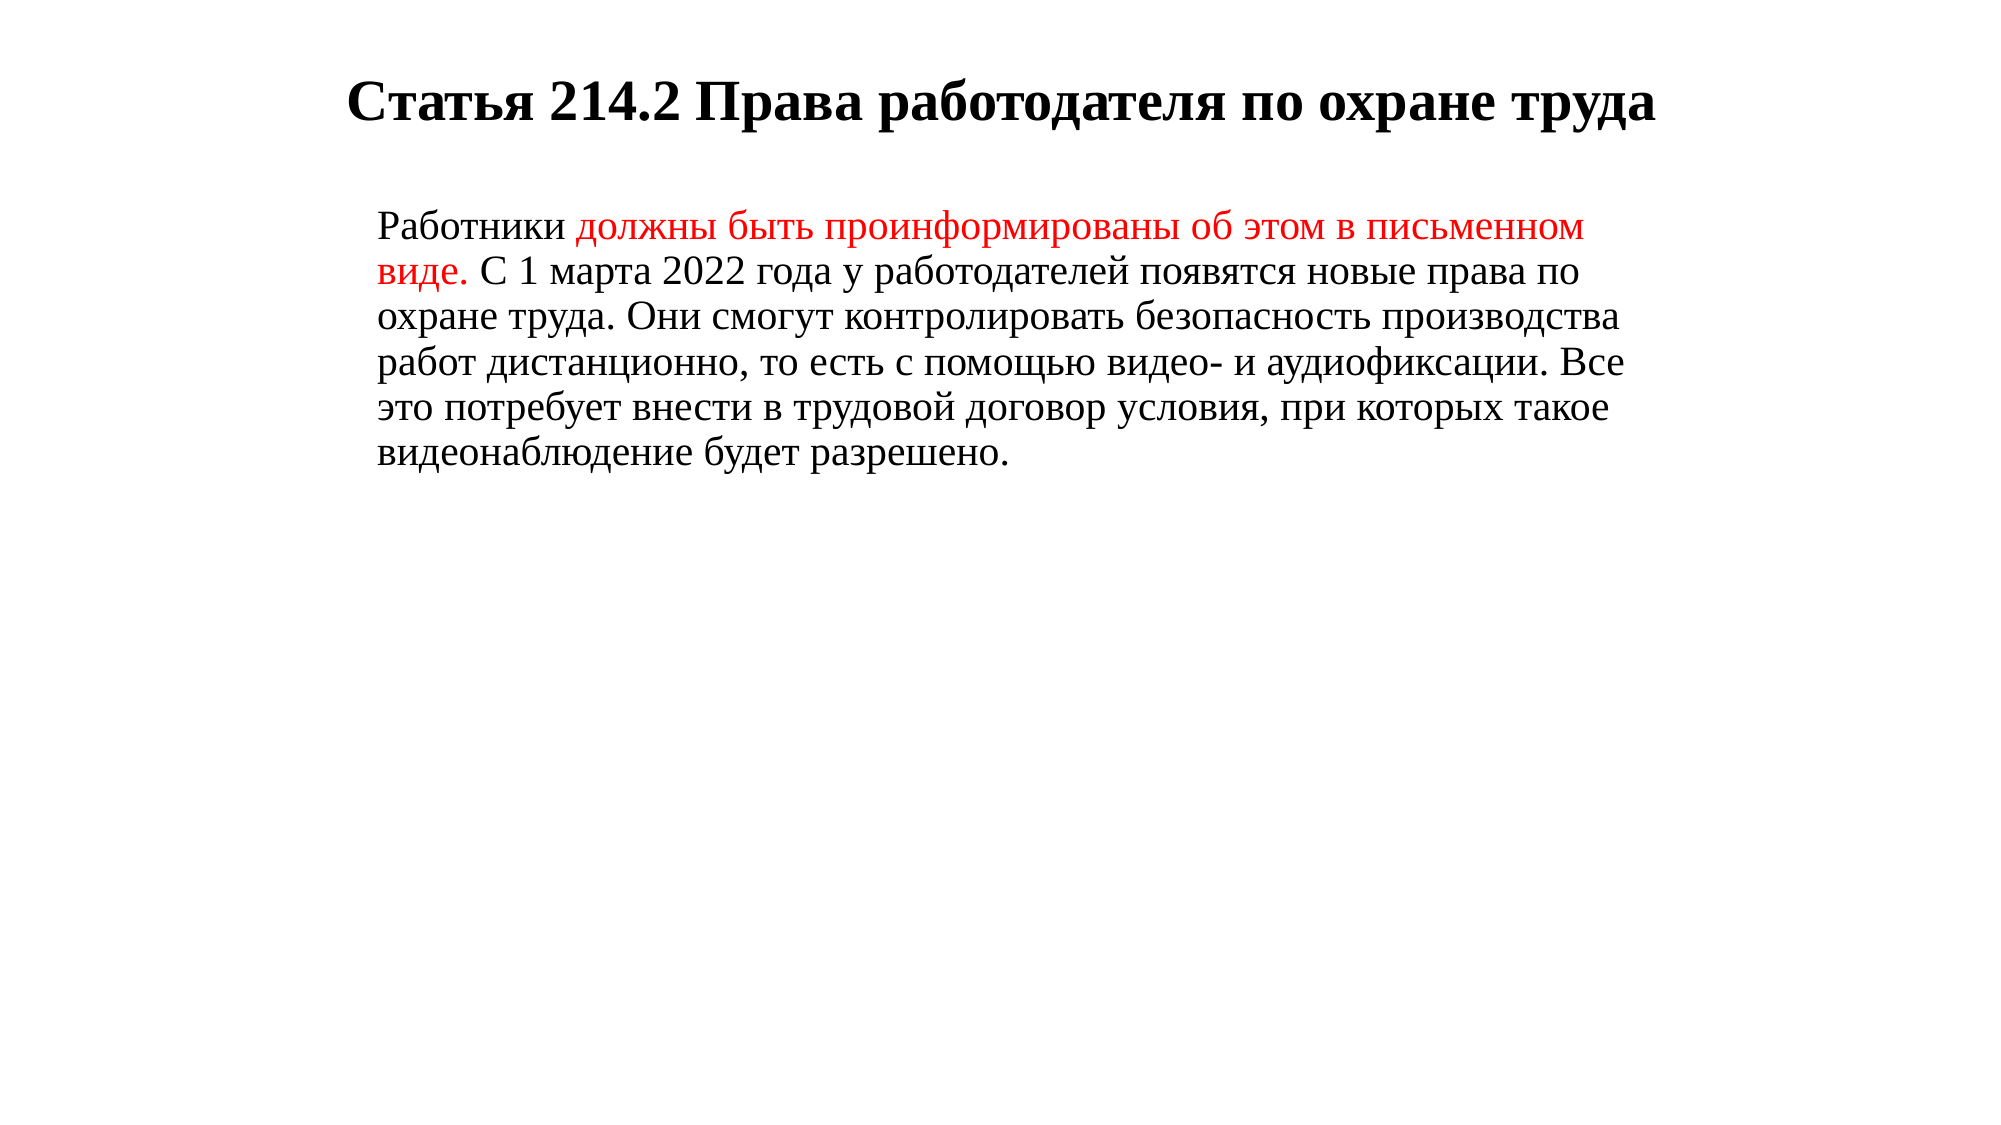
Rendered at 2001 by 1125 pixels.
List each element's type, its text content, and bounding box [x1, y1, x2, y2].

list Работники должны быть проинформированы об этом в письменном виде. С 1 марта 2022 года у работодателей появятся новые права по охране труда. Они смогут контролировать безопасность производства работ дистанционно, то есть с помощью видео- и аудиофиксации. Все это потребует внести в трудовой договор условия, при которых такое видеонаблюдение будет разрешено. [362, 196, 1697, 883]
title Статья 214.2 Права работодателя по охране труда [331, 54, 1726, 149]
